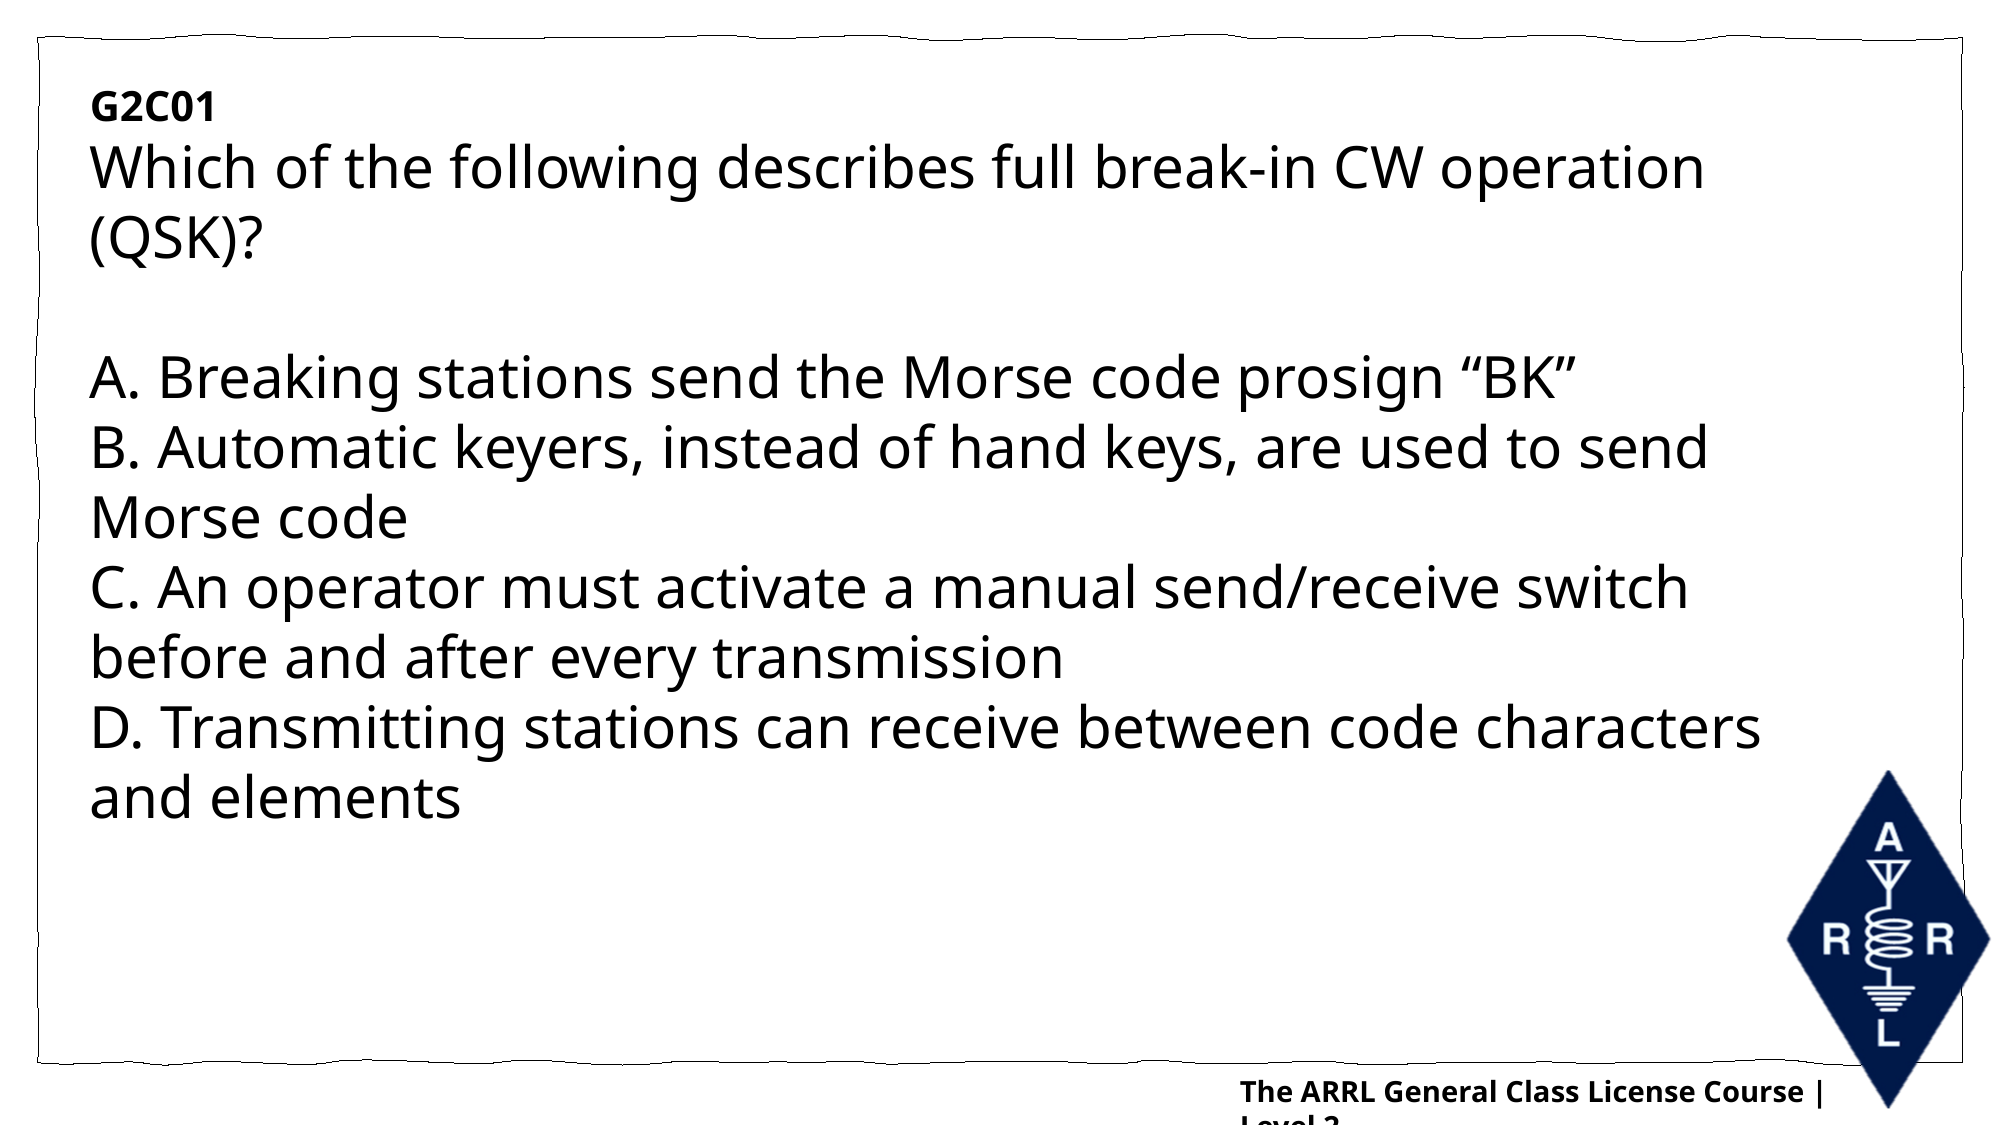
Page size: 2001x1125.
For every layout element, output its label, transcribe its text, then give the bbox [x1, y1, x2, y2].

text_box G2C01 Which of the following describes full break-in CW operation (QSK)? A. Breaking stations send the Morse code prosign “BK” B. Automatic keyers, instead of hand keys, are used to send Morse code C. An operator must activate a manual send/receive switch before and after every transmission D. Transmitting stations can receive between code characters and elements [75, 72, 1850, 838]
picture [1773, 752, 1999, 1125]
